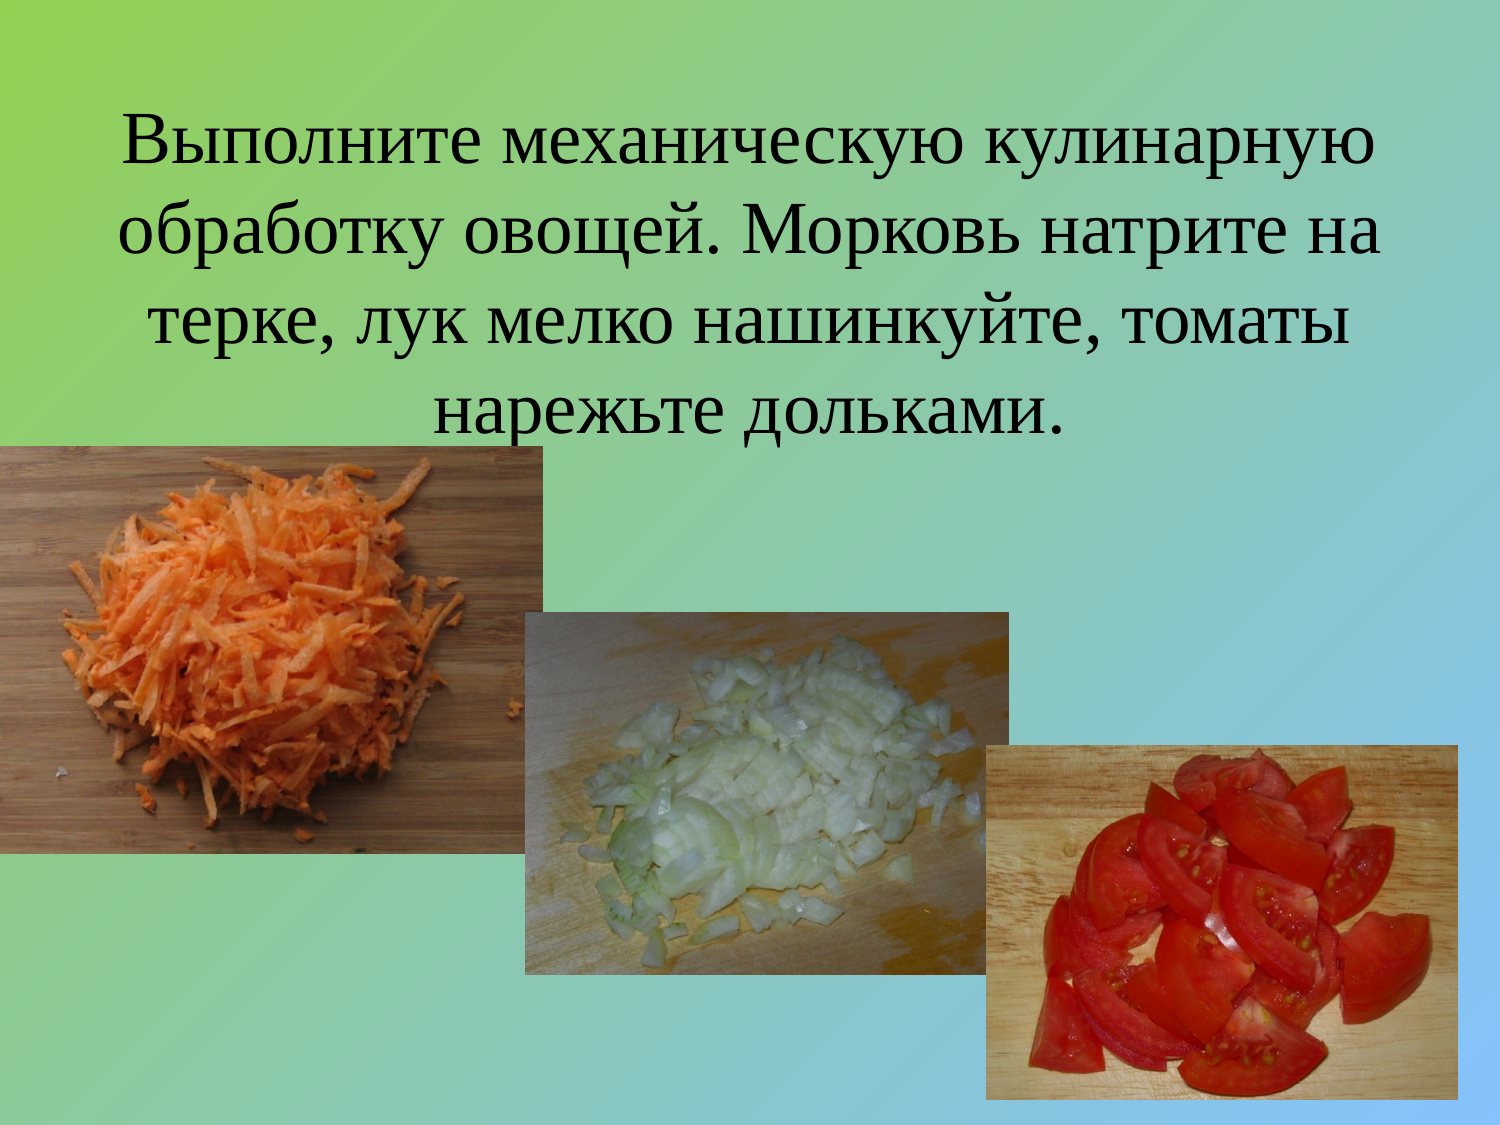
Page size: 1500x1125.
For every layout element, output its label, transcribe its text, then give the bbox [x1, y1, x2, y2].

title Выполните механическую кулинарную обработку овощей. Морковь натрите на терке, лук мелко нашинкуйте, томаты нарежьте дольками. [75, 45, 1425, 492]
picture [0, 446, 1458, 1100]
